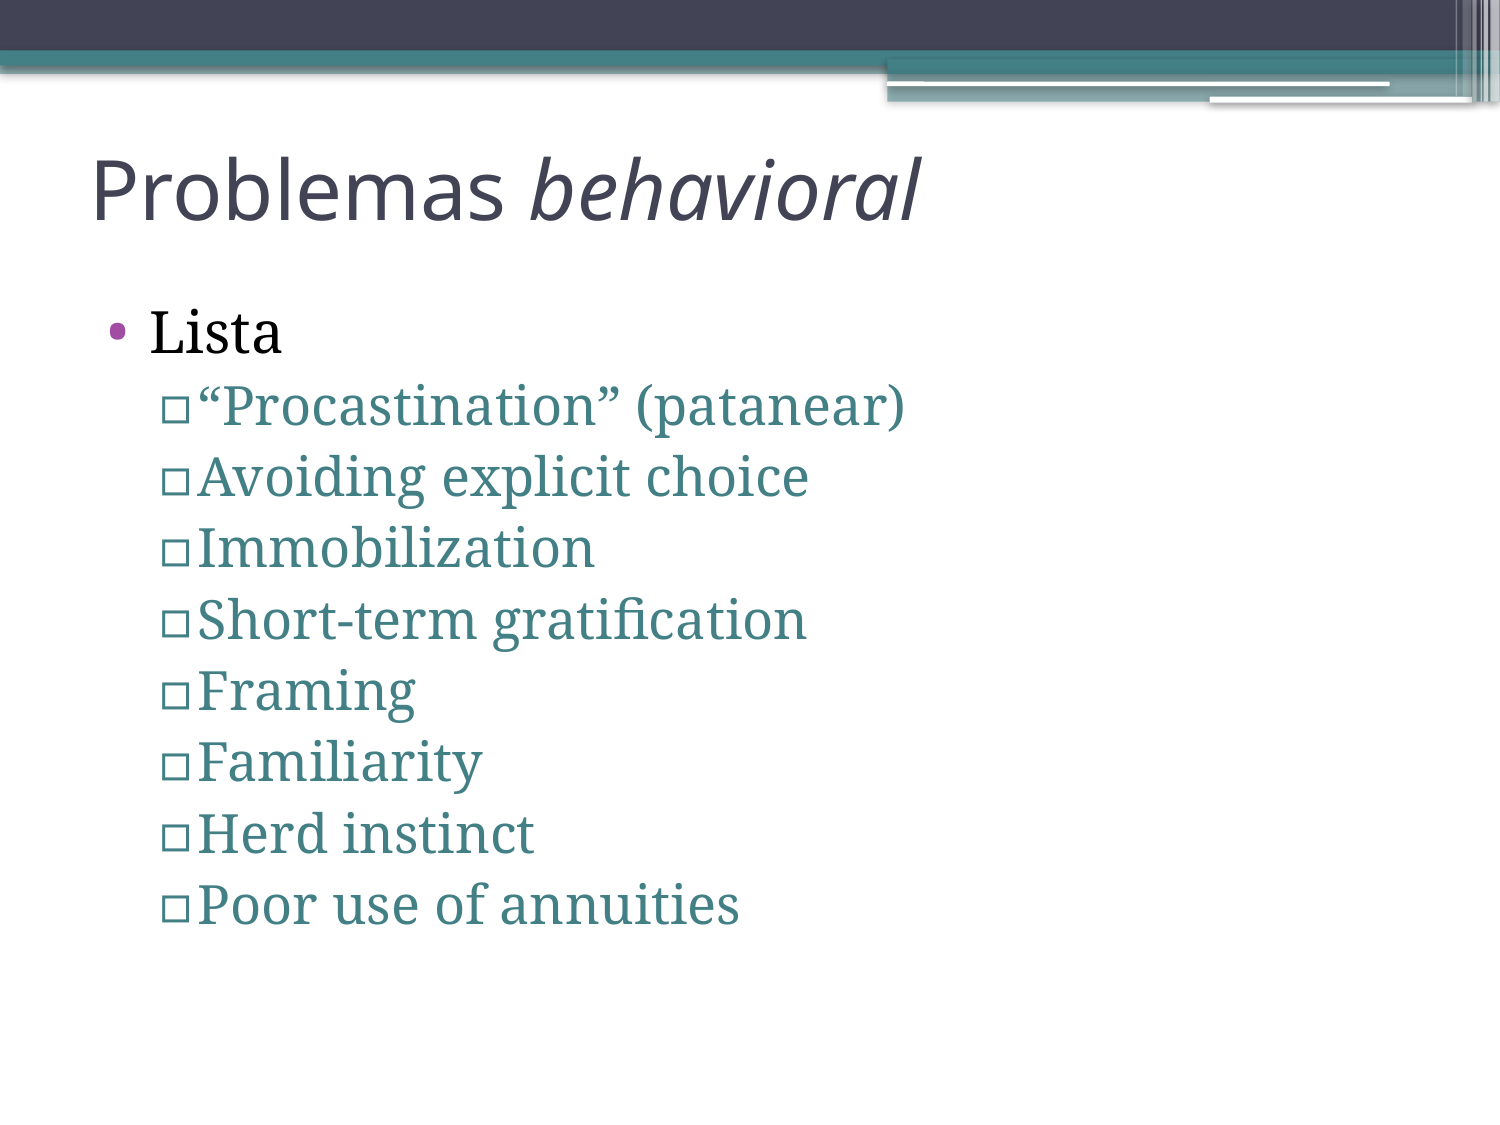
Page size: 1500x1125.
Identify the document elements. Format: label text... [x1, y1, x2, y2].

list Lista “Procastination” (patanear) Avoiding explicit choice Immobilization Short-term gratification Framing Familiarity Herd instinct Poor use of annuities [75, 287, 1425, 997]
title Problemas behavioral [75, 99, 1425, 275]
